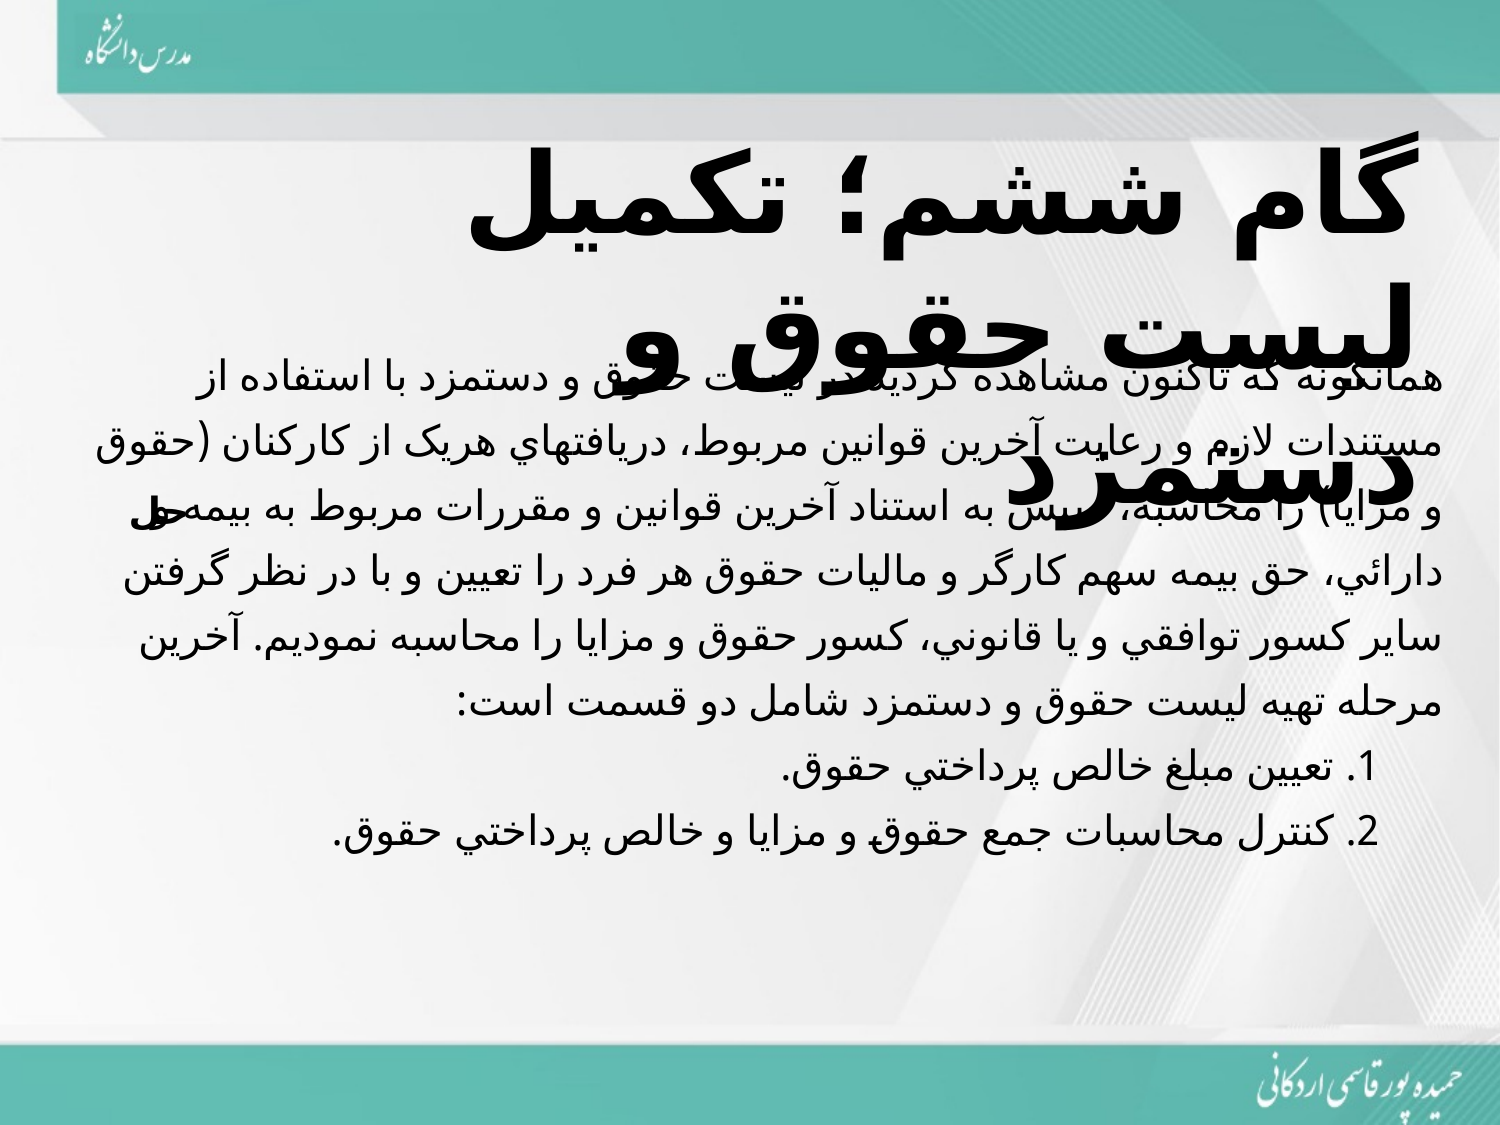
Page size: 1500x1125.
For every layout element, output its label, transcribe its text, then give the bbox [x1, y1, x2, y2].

text_box گام ششم؛ تکميل ليست حقوق و دستمزد [277, 113, 1435, 534]
picture [0, 0, 1500, 1125]
text_box همانگونه که تاکنون مشاهده کرديد در ليست حقوق و دستمزد با استفاده از مستندات لازم و رعايت آخرين قوانين مربوط، دريافتهاي هريک از کارکنان (حقوق و مزايا) را محاسبه، سپس به استناد آخرين قوانين و مقررات مربوط به بيمه و دارائي، حق بيمه سهم کارگر و ماليات حقوق هر فرد را تعيين و با در نظر گرفتن ساير کسور توافقي و يا قانوني، کسور حقوق و مزايا را محاسبه نموديم. آخرين مرحله تهيه ليست حقوق و دستمزد شامل دو قسمت است: 1. تعيين مبلغ خالص پرداختي حقوق. 2. کنترل محاسبات جمع حقوق و مزايا و خالص پرداختي حقوق. [64, 326, 1459, 862]
text_box حل [113, 479, 204, 540]
